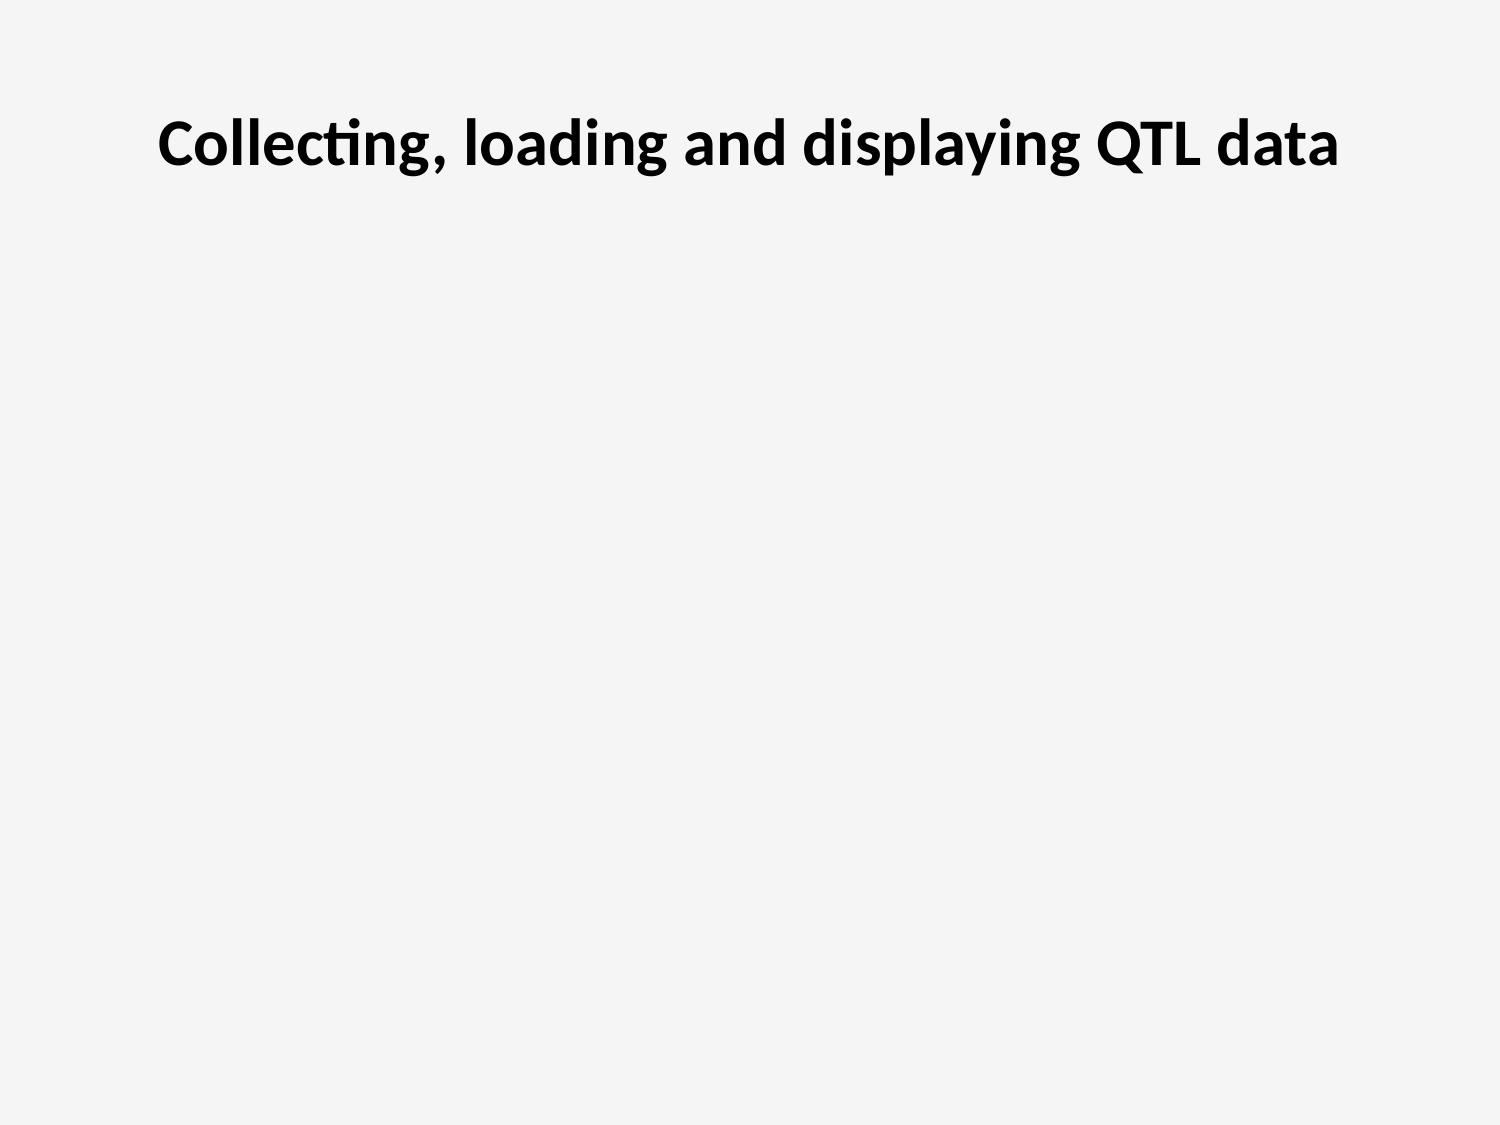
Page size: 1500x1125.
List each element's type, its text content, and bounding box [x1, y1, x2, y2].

title Collecting, loading and displaying QTL data [75, 45, 1425, 233]
